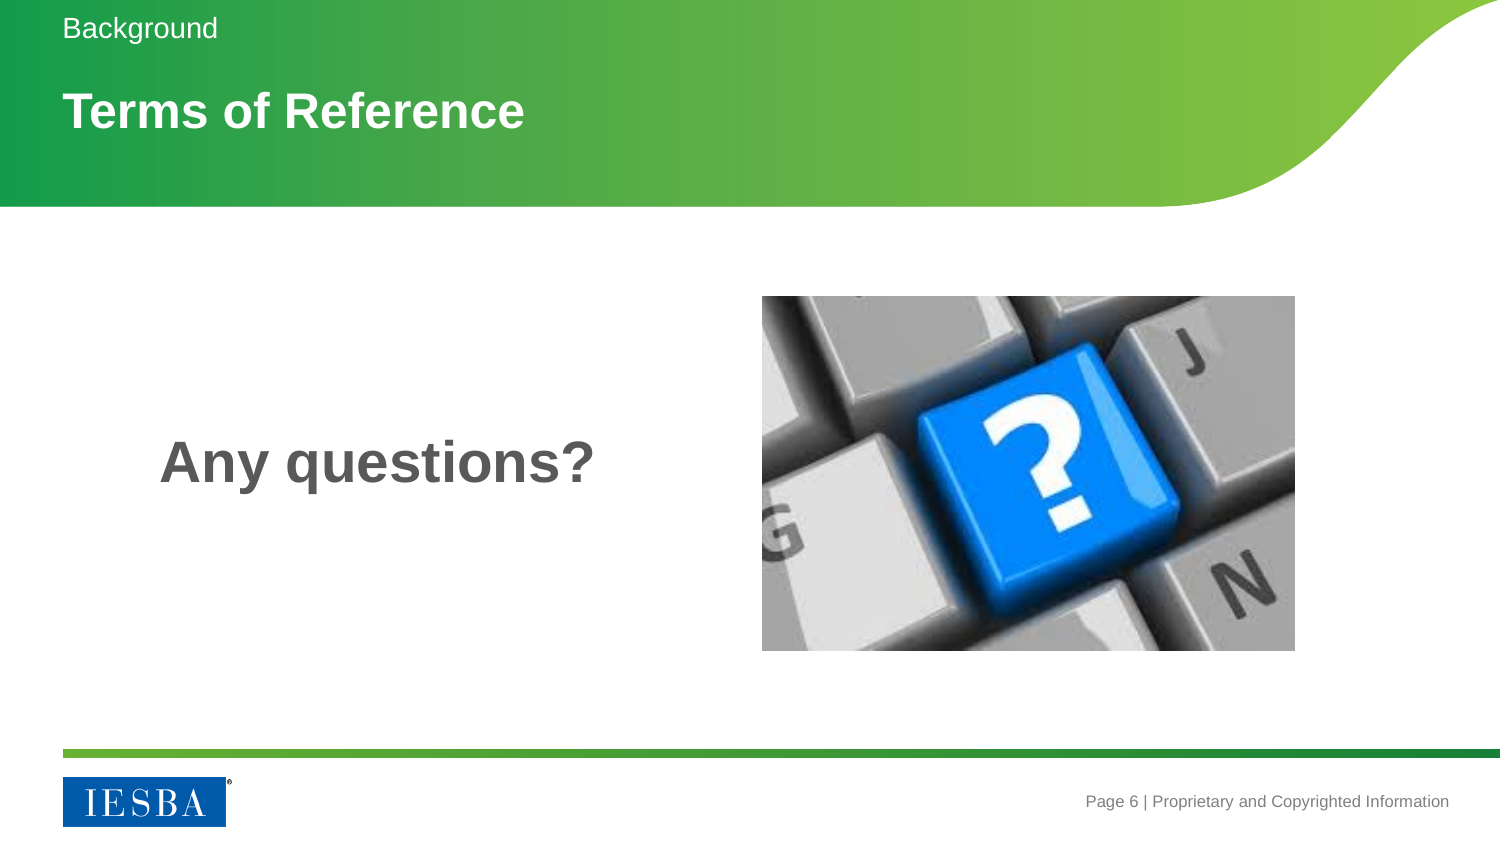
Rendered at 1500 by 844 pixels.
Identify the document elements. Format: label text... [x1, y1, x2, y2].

subtitle Background [62, 9, 500, 38]
title Terms of Reference [62, 75, 1300, 142]
picture [63, 777, 232, 827]
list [762, 296, 1295, 651]
text_box Any questions? [131, 417, 625, 560]
picture [0, 0, 1500, 207]
